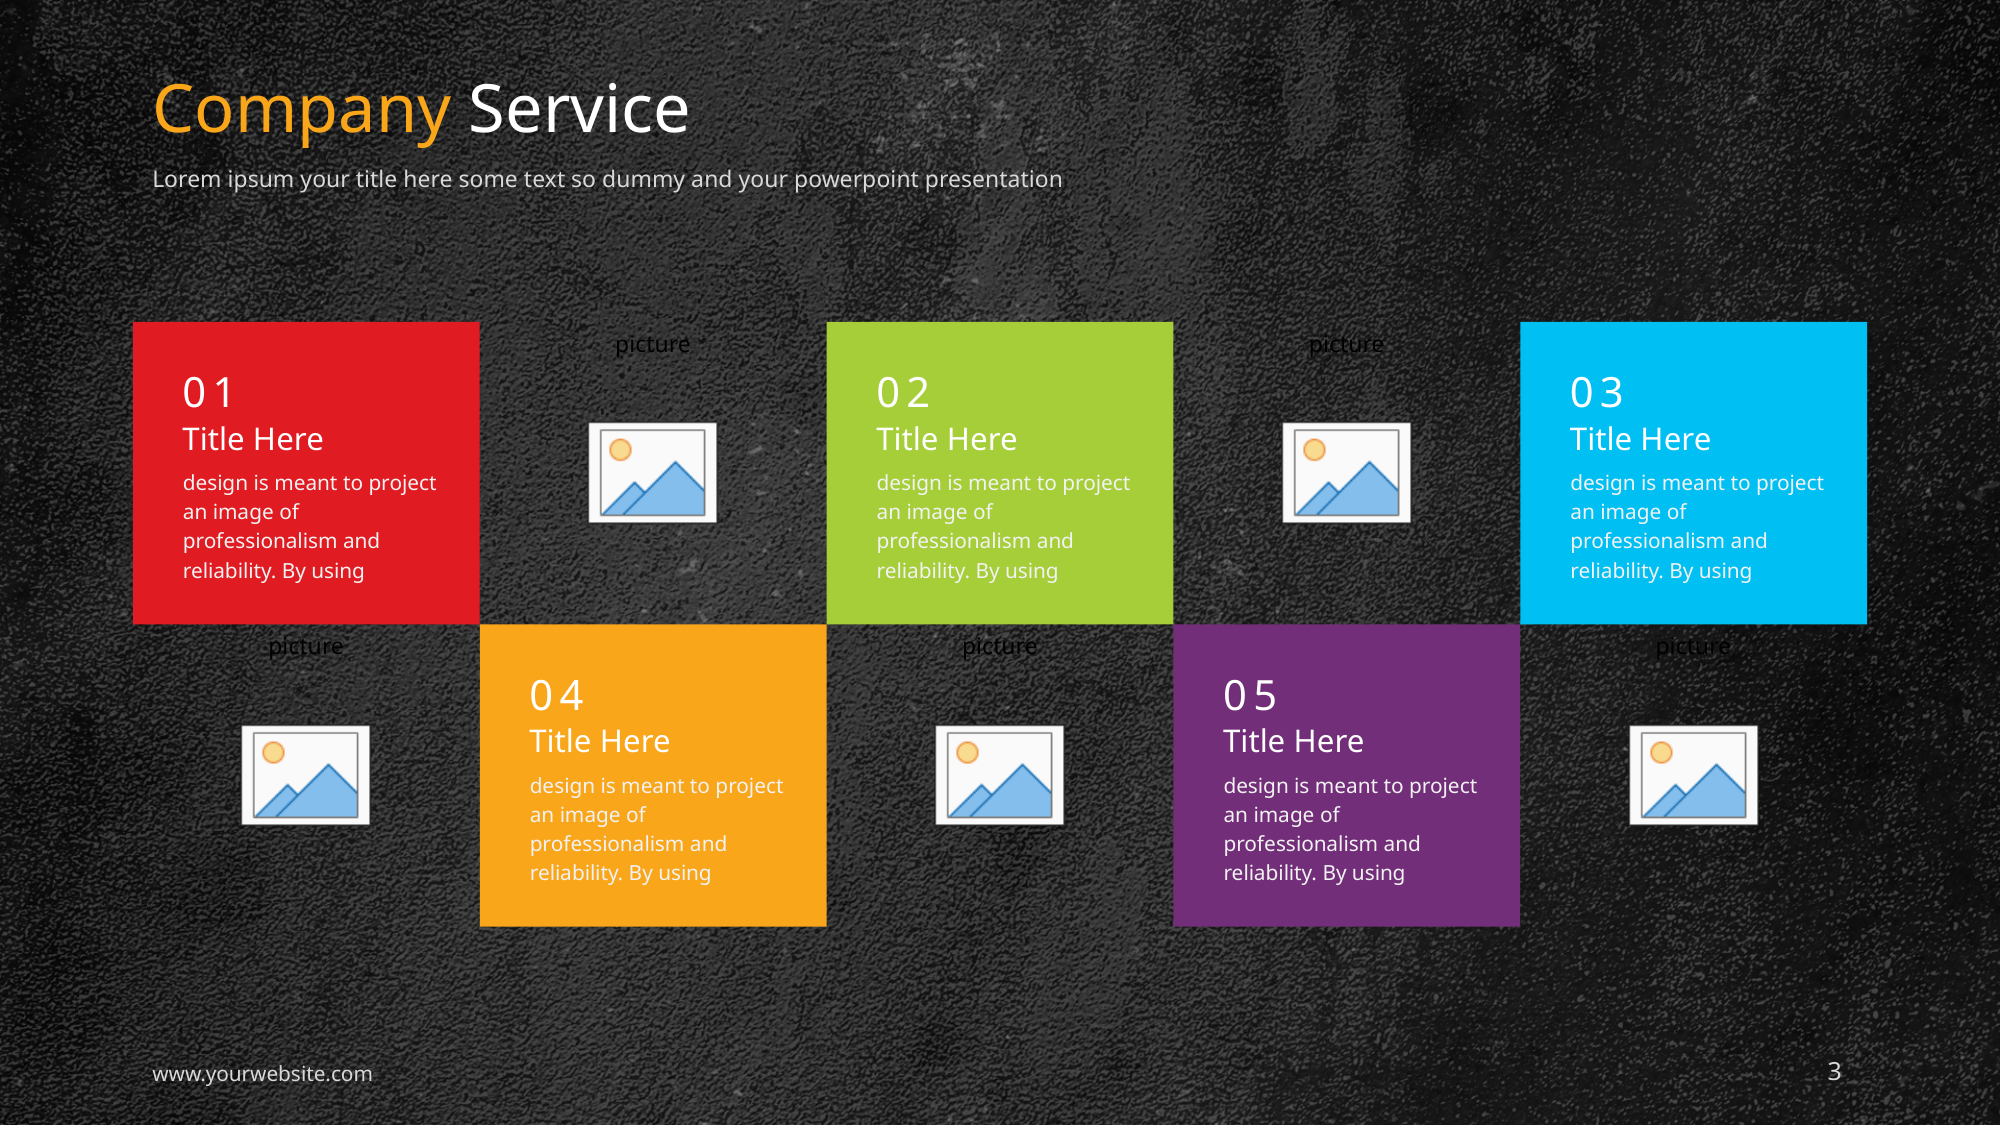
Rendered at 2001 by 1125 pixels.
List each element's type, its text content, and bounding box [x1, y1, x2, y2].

text_box [1521, 321, 1868, 624]
text_box [132, 321, 479, 624]
text_box [0, 0, 2000, 1125]
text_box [514, 660, 792, 891]
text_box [1555, 358, 1833, 588]
title Company Service [137, 55, 1863, 160]
text_box [827, 321, 1173, 624]
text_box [1208, 660, 1486, 891]
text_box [167, 358, 445, 588]
slide_number 3 [1797, 1042, 1872, 1103]
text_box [861, 358, 1139, 588]
text_box [479, 625, 828, 928]
text_box [1172, 625, 1521, 928]
list Lorem ipsum your title here some text so dummy and your powerpoint presentation [137, 160, 1863, 207]
picture [132, 321, 1868, 927]
footer www.yourwebsite.com [137, 1042, 462, 1103]
